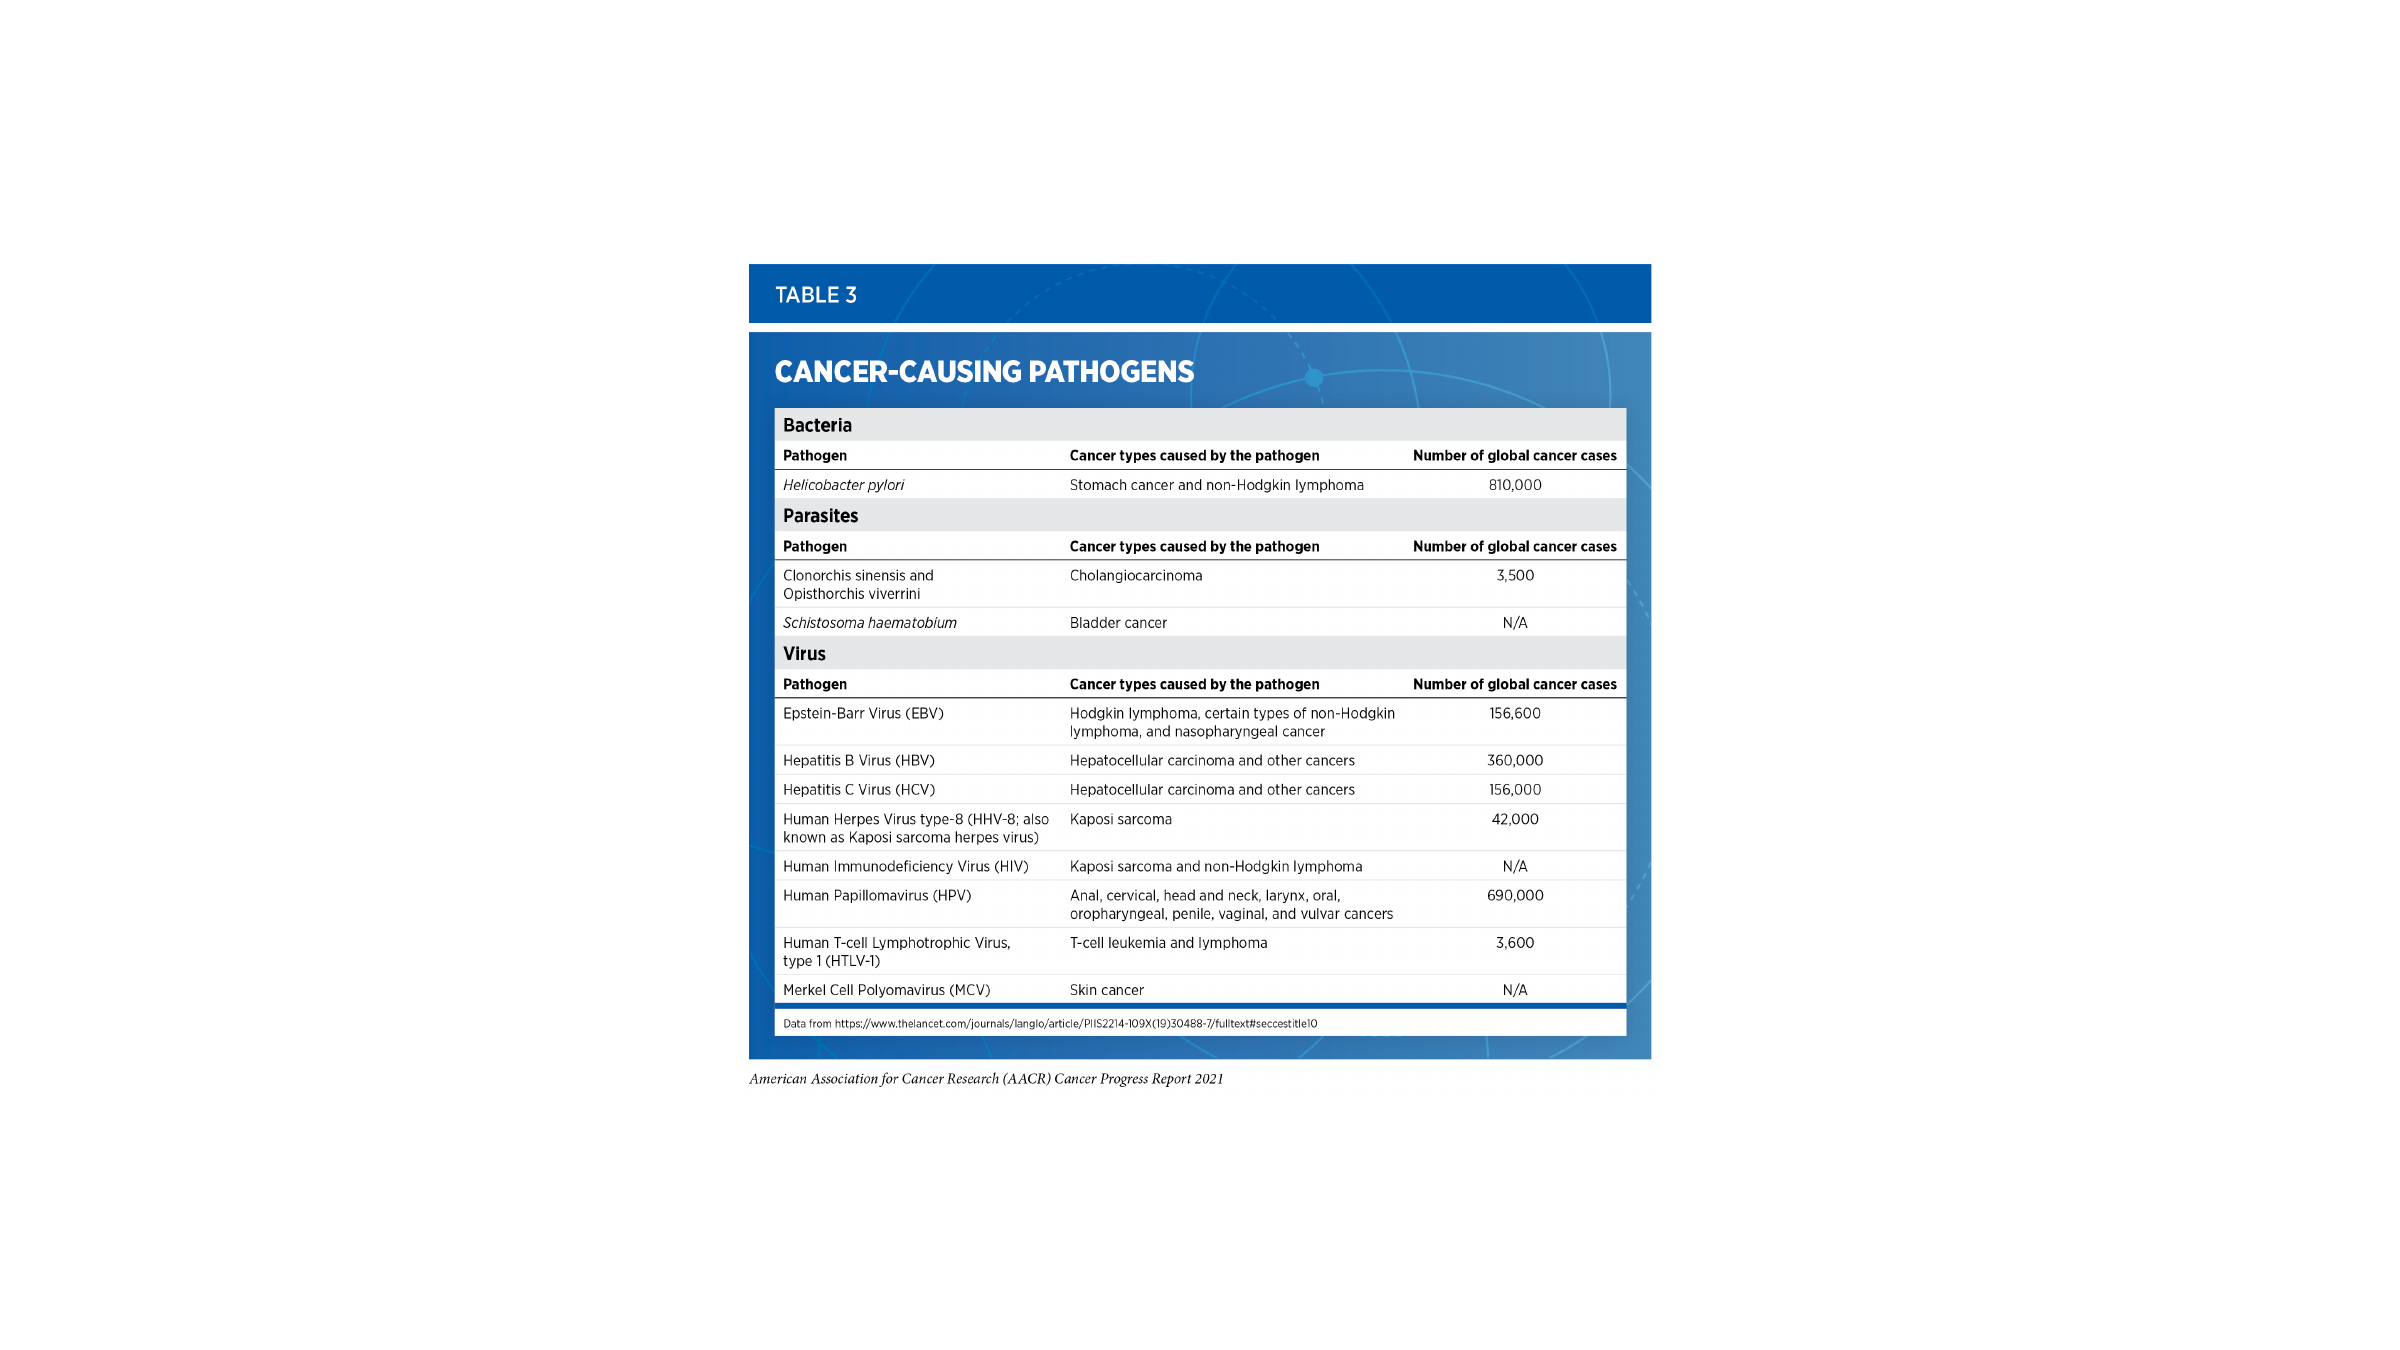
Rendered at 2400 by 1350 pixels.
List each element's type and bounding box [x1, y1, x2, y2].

picture [737, 250, 1663, 1099]
